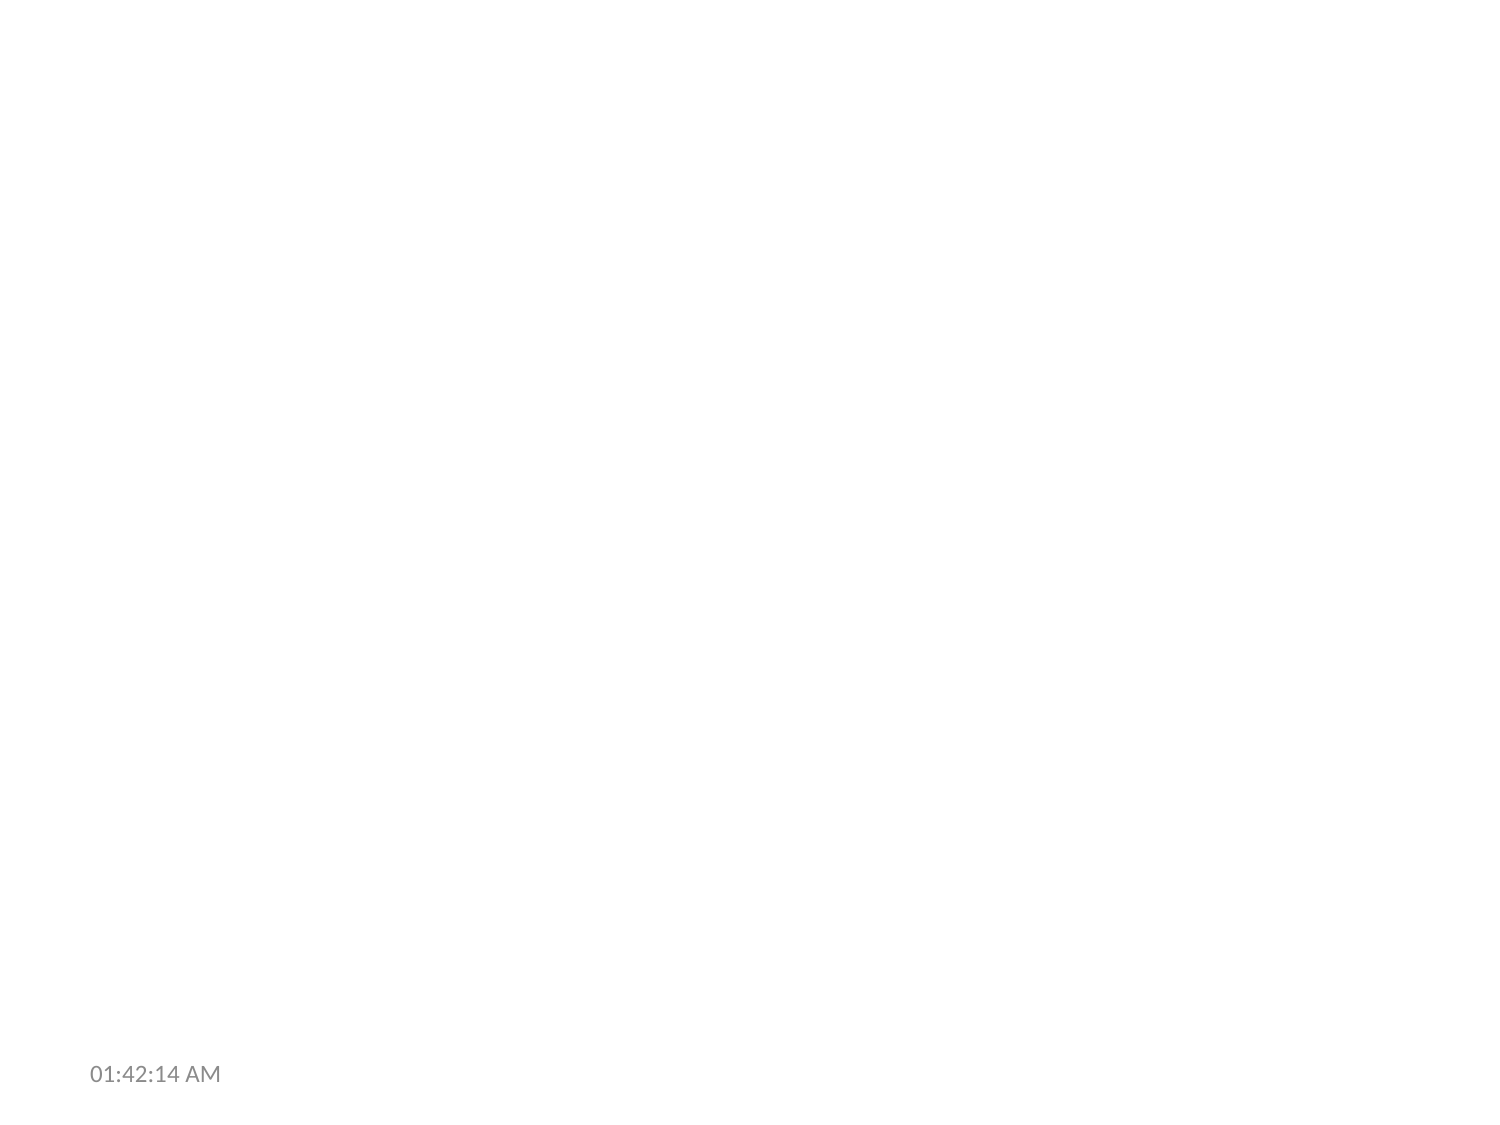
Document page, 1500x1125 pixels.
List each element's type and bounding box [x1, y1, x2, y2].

slide_number [75, 1042, 425, 1103]
